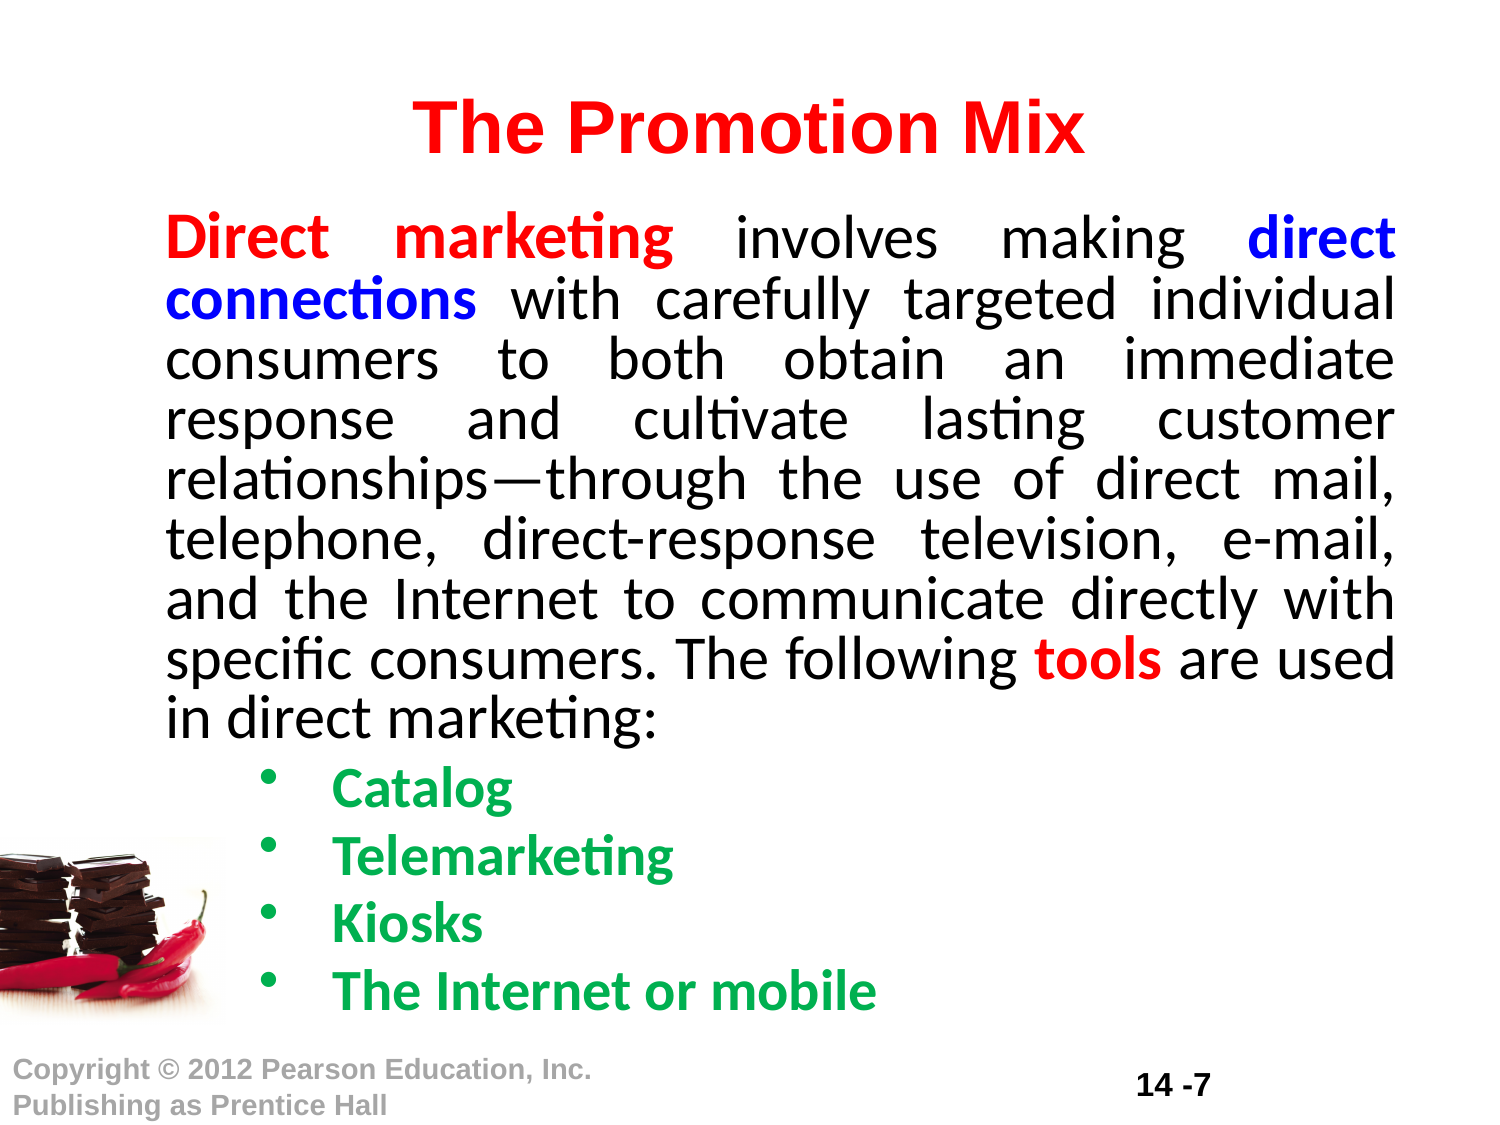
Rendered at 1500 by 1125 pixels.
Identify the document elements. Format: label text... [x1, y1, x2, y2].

picture [0, 837, 226, 1025]
list Direct marketing involves making direct connections with carefully targeted individual consumers to both obtain an immediate response and cultivate lasting customer relationships—through the use of direct mail, telephone, direct-response television, e-mail, and the Internet to communicate directly with specific consumers. The following tools are used in direct marketing: Catalog Telemarketing Kiosks The Internet or mobile [149, 199, 1413, 926]
title The Promotion Mix [112, 37, 1388, 226]
